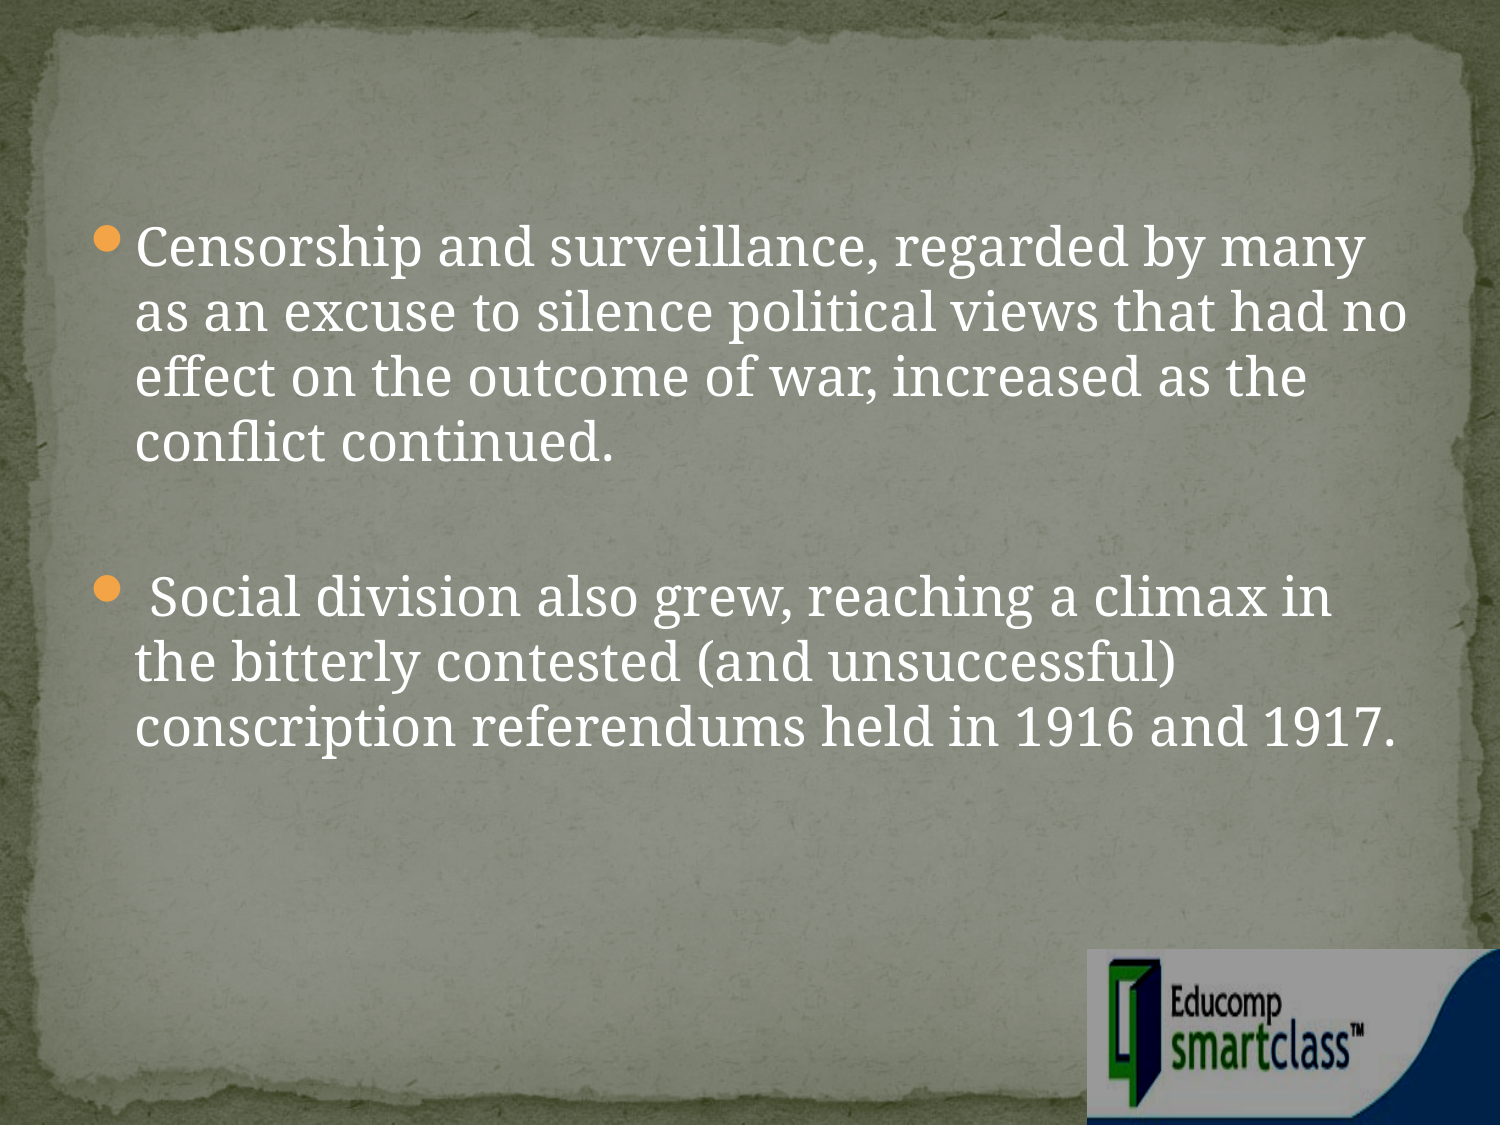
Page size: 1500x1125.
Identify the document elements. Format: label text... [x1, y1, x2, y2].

picture [1087, 949, 1500, 1125]
list Censorship and surveillance, regarded by many as an excuse to silence political views that had no effect on the outcome of war, increased as the conflict continued. Social division also grew, reaching a climax in the bitterly contested (and unsuccessful) conscription referendums held in 1916 and 1917. [75, 50, 1425, 1005]
